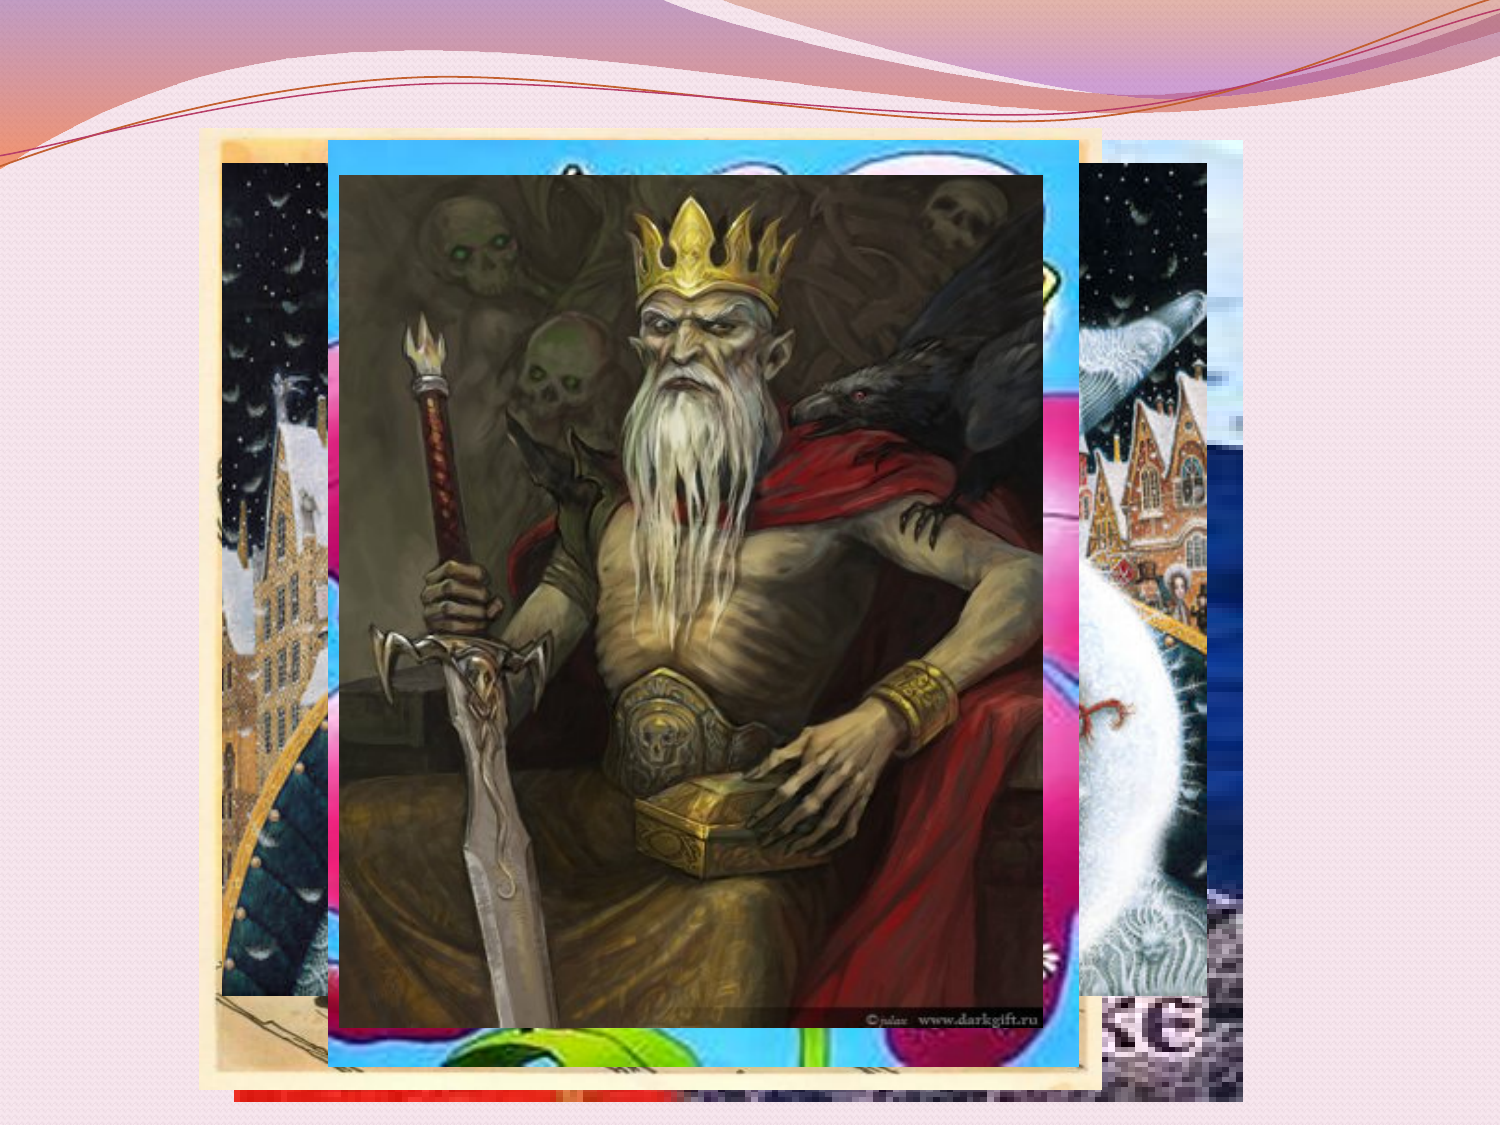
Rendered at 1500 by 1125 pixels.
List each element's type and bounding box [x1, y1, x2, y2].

picture [198, 128, 1243, 1102]
